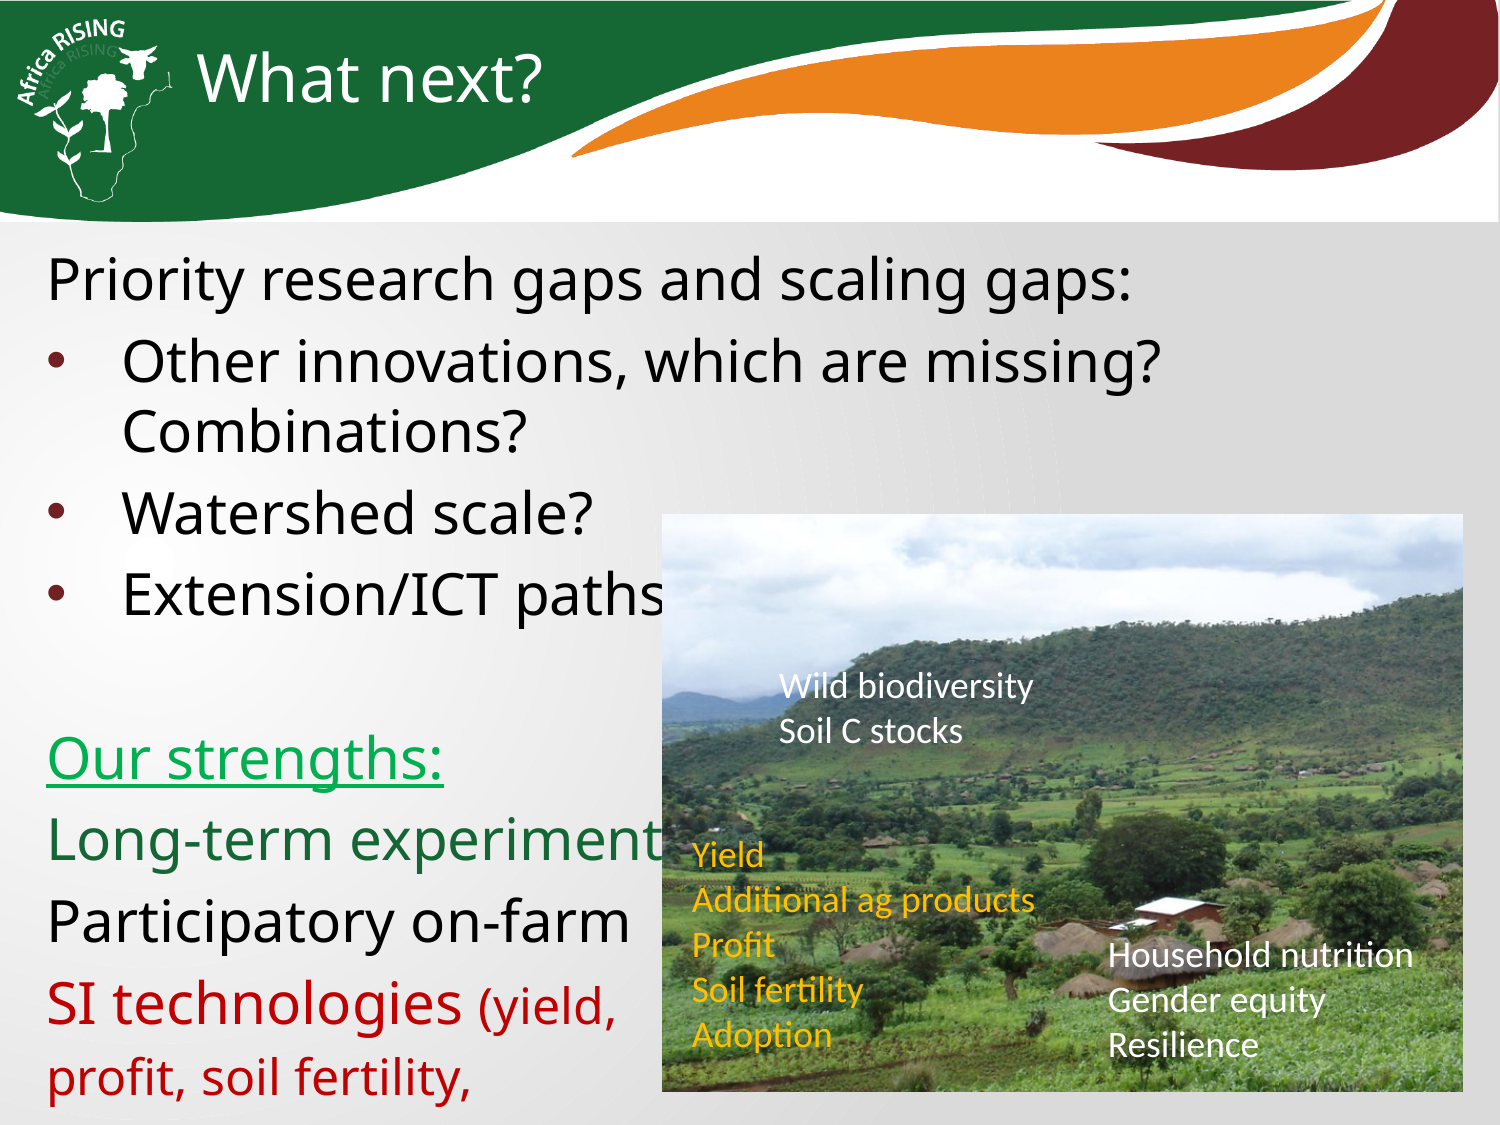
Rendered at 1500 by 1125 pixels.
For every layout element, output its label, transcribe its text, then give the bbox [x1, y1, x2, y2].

picture [0, 0, 1499, 222]
picture [661, 514, 1463, 1093]
list What next? [162, 28, 1438, 166]
text_box Priority research gaps and scaling gaps: Other innovations, which are missing? Combinations? Watershed scale? Extension/ICT paths? Our strengths: Long-term experiments Participatory on-farm SI technologies (yield, profit, soil fertility, adoption) [12, 235, 1500, 648]
